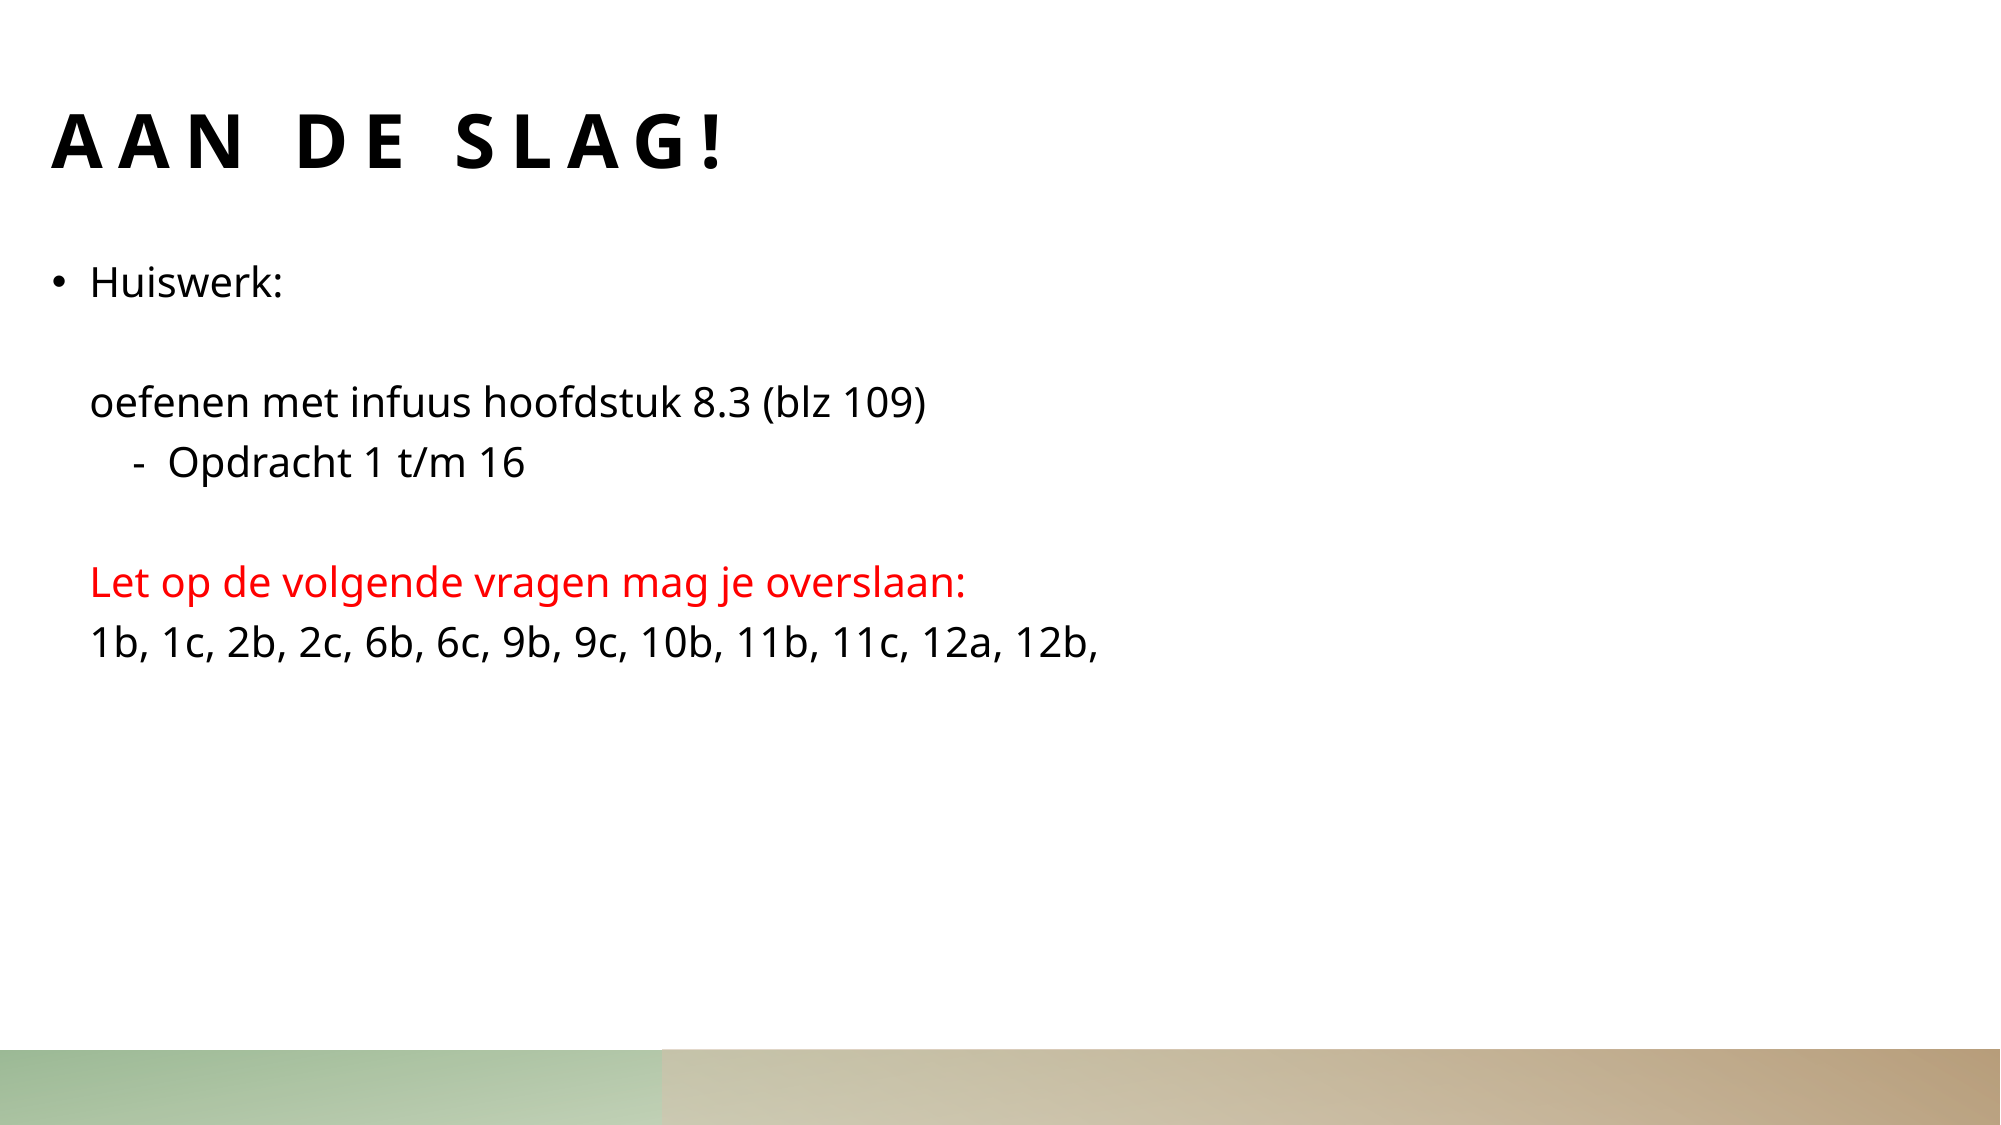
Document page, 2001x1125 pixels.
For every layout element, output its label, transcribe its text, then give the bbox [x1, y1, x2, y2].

list Huiswerk: oefenen met infuus hoofdstuk 8.3 (blz 109) - Opdracht 1 t/m 16 Let op de volgende vragen mag je overslaan: 1b, 1c, 2b, 2c, 6b, 6c, 9b, 9c, 10b, 11b, 11c, 12a, 12b, [51, 246, 1662, 879]
title Aan de slag! [51, 93, 1662, 184]
